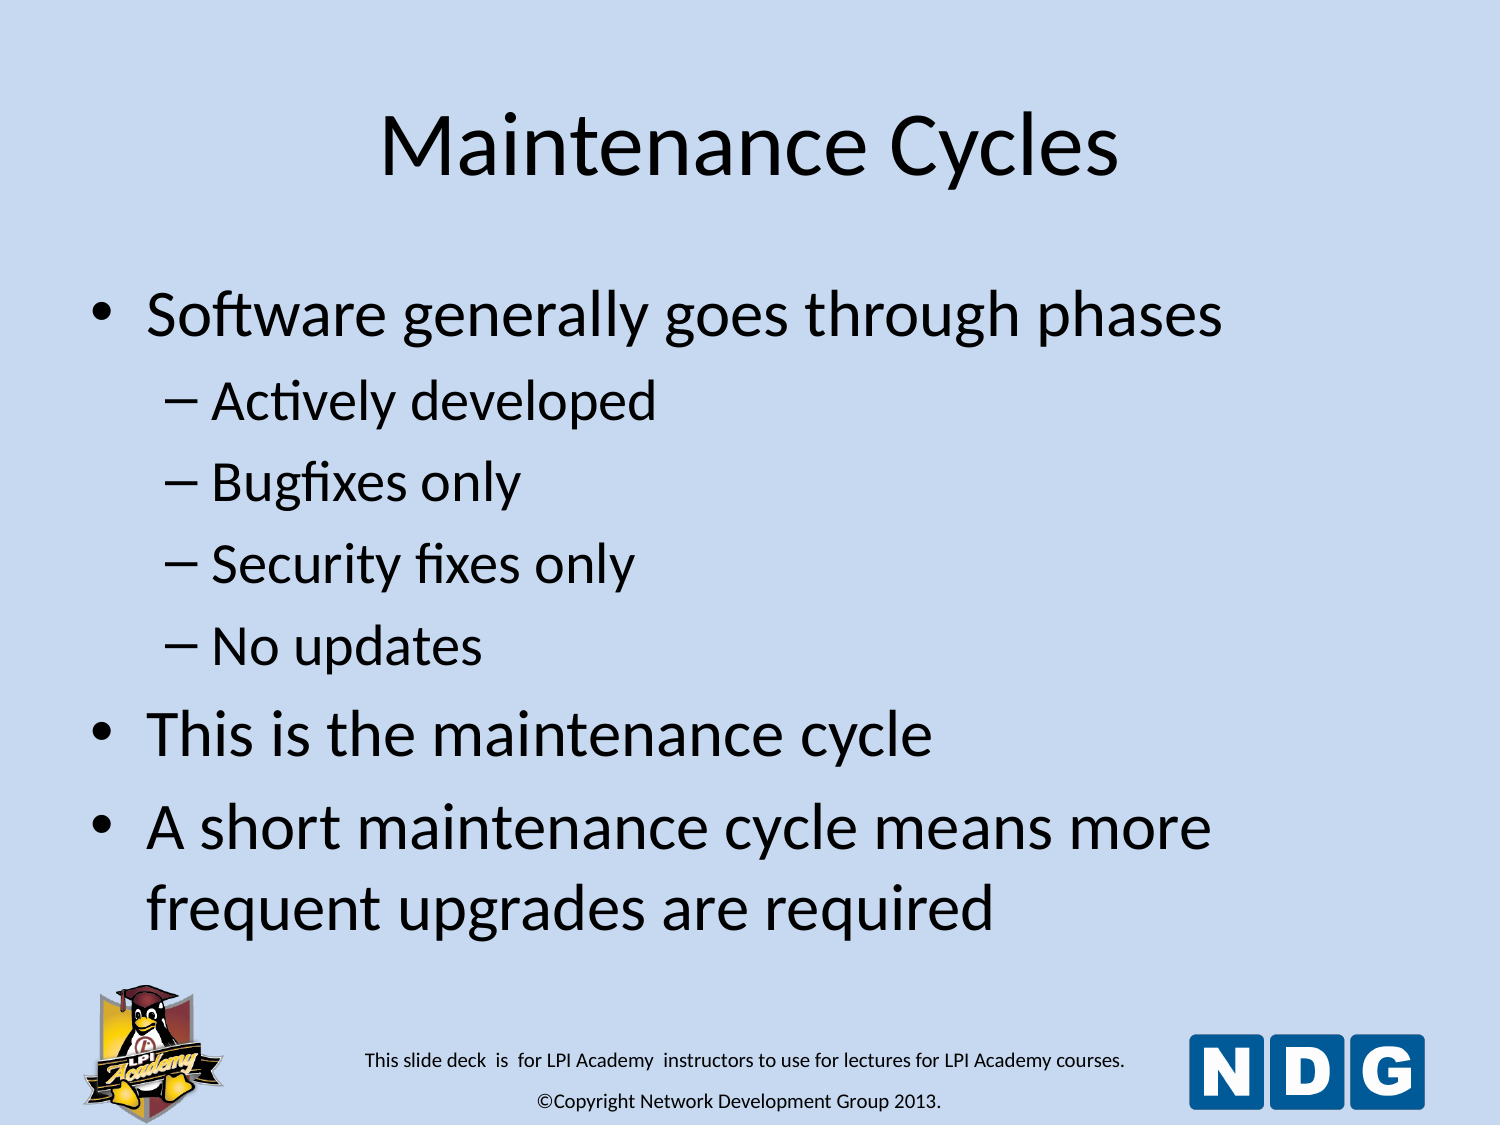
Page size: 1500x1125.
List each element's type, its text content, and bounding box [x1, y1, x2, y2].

picture [1189, 1034, 1425, 1110]
picture [75, 1005, 229, 1125]
list Software generally goes through phases Actively developed Bugfixes only Security fixes only No updates This is the maintenance cycle A short maintenance cycle means more frequent upgrades are required [75, 262, 1425, 1005]
title Maintenance Cycles [75, 45, 1425, 233]
